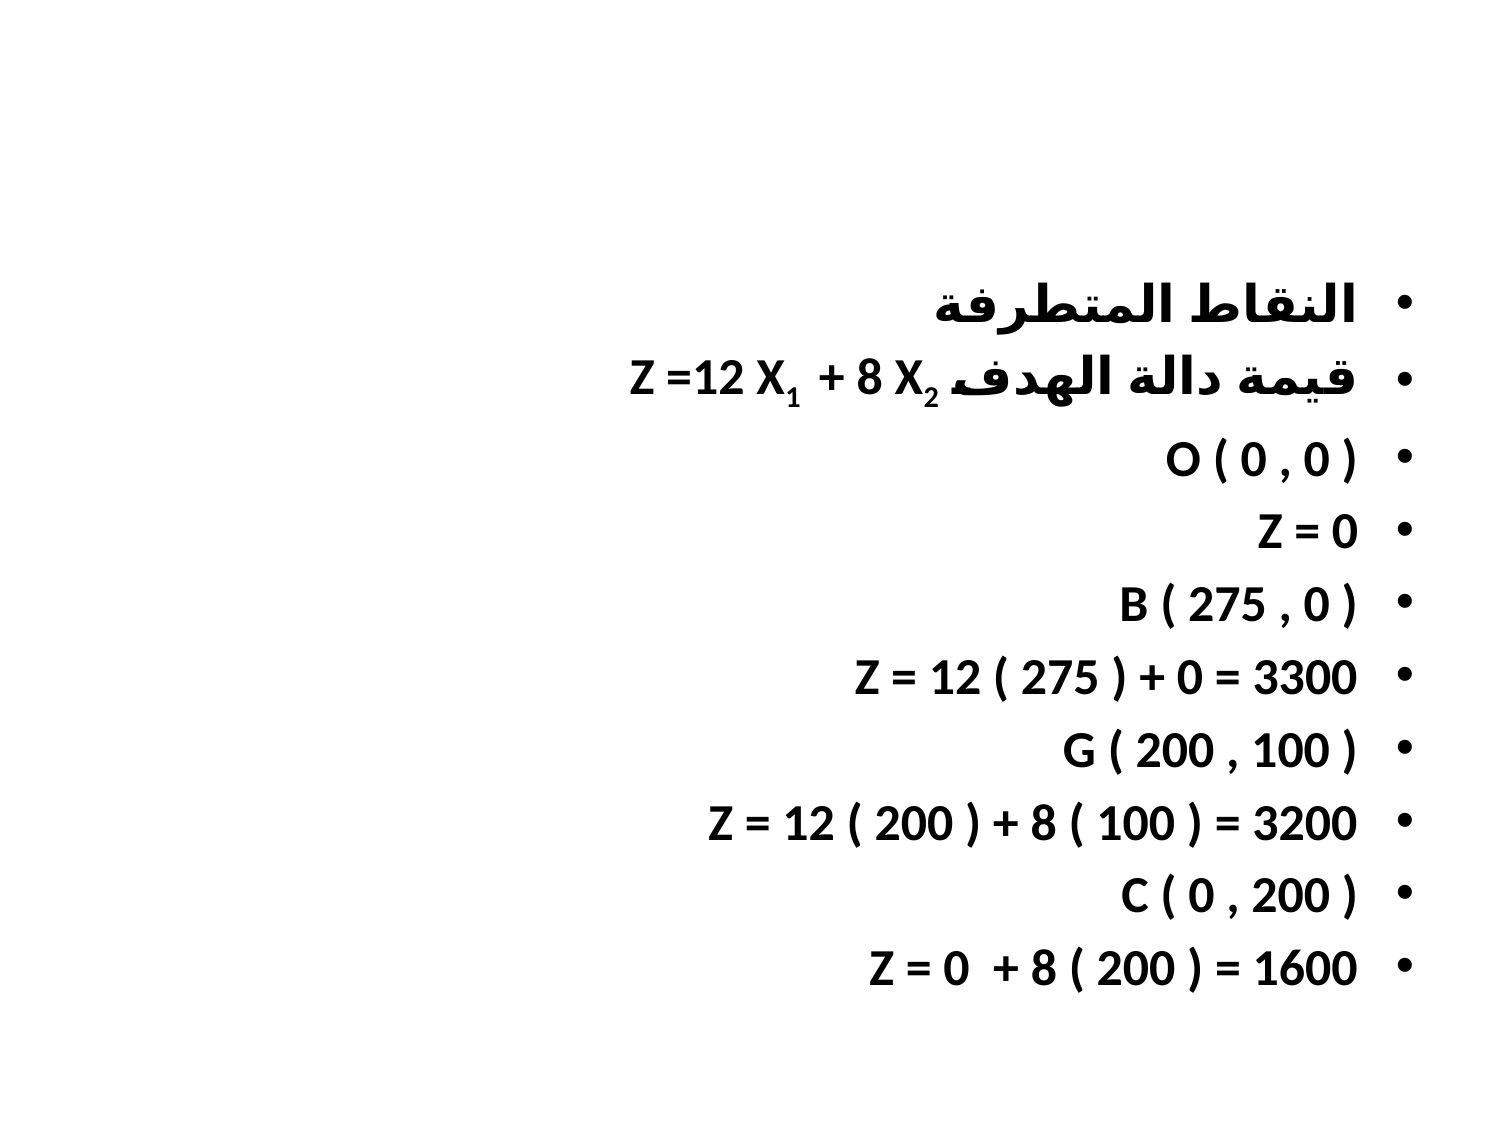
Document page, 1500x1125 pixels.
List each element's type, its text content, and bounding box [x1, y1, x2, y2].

list النقاط المتطرفة قيمة دالة الهدف Z =12 X1 + 8 X2 O ( 0 , 0 ) Z = 0 B ( 275 , 0 ) Z = 12 ( 275 ) + 0 = 3300 G ( 200 , 100 ) Z = 12 ( 200 ) + 8 ( 100 ) = 3200 C ( 0 , 200 ) Z = 0 + 8 ( 200 ) = 1600 [75, 262, 1425, 1005]
